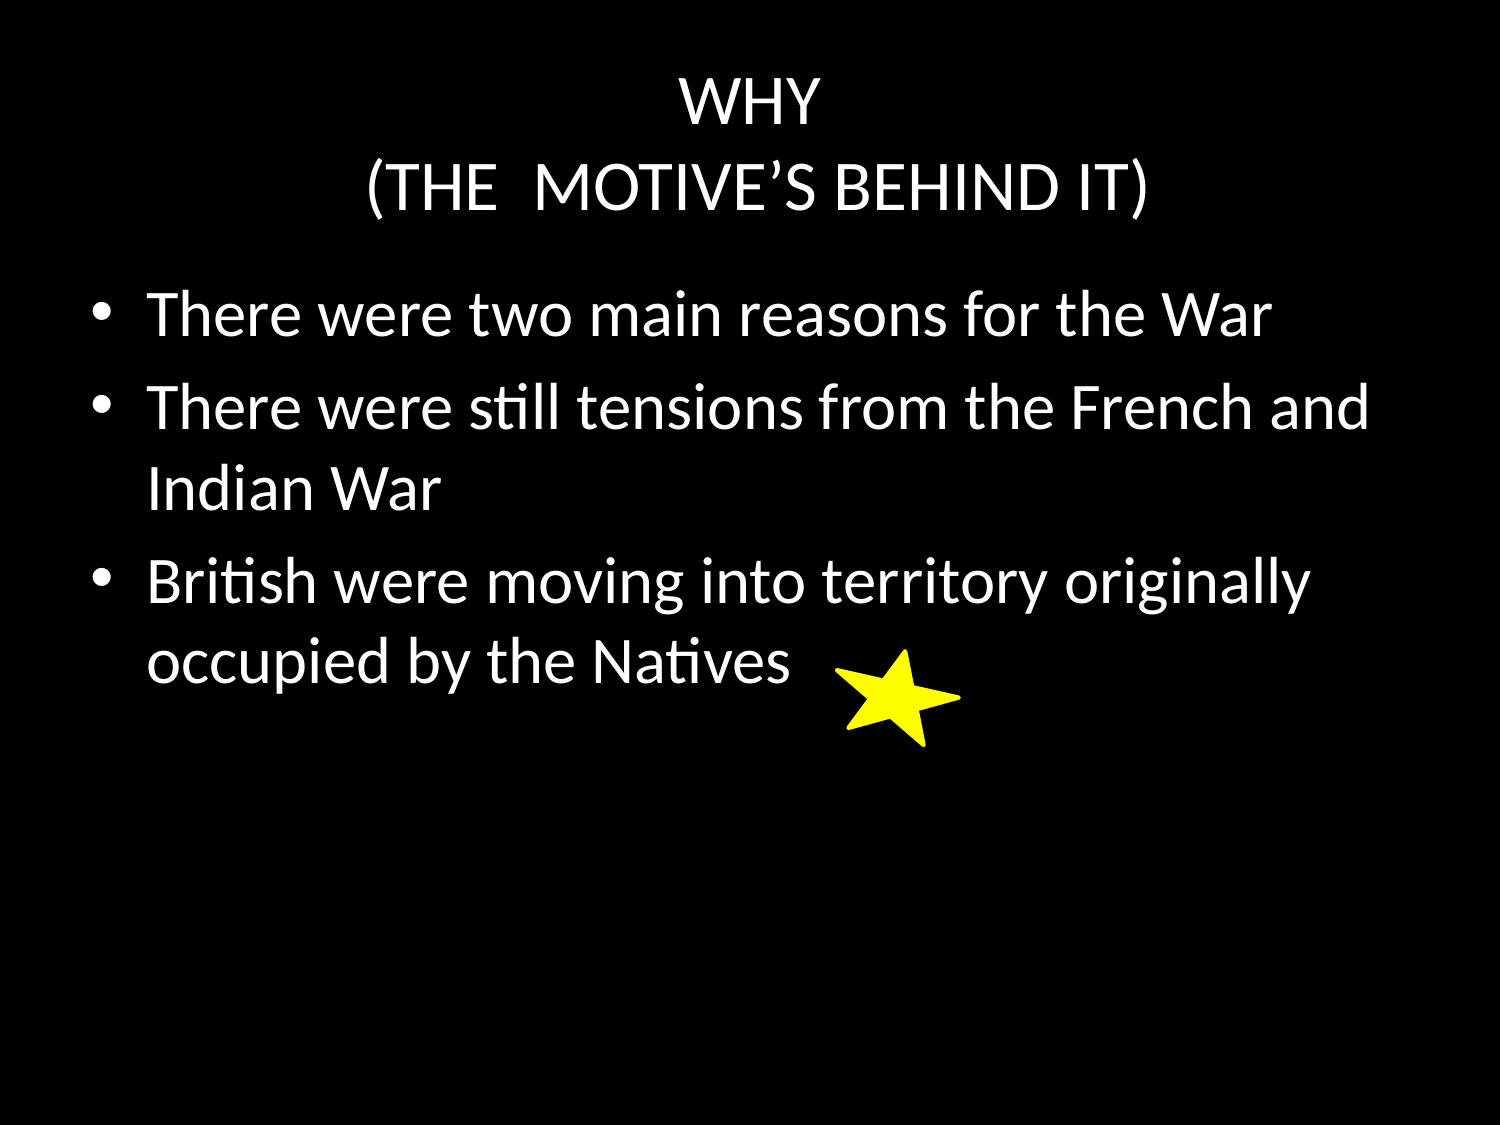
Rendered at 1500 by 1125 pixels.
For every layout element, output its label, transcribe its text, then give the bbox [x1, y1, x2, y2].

list There were two main reasons for the War There were still tensions from the French and Indian War British were moving into territory originally occupied by the Natives [75, 262, 1425, 1005]
text_box [834, 649, 961, 747]
title WHY (THE MOTIVE’S BEHIND IT) [75, 45, 1425, 233]
